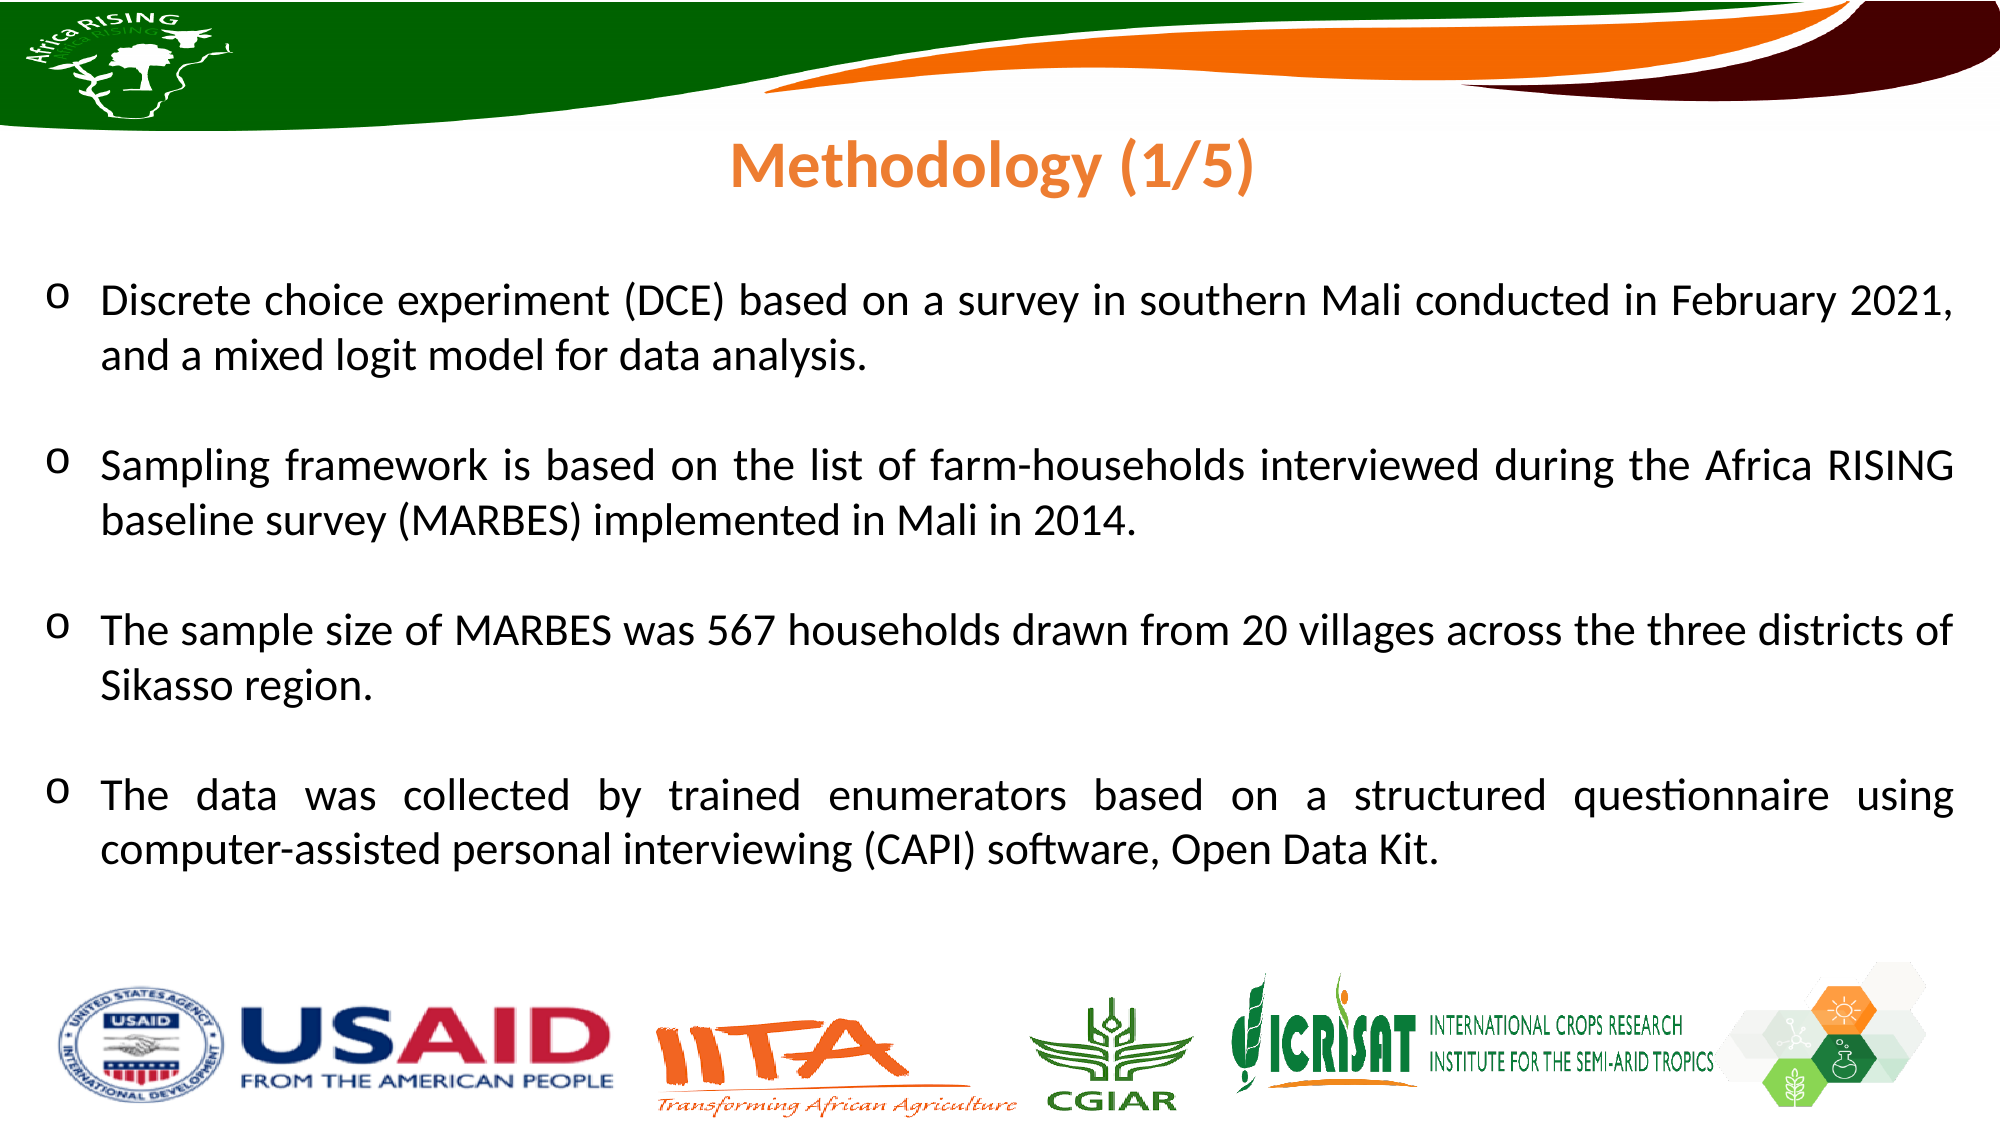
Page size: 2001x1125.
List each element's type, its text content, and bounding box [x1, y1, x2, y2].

text_box Methodology (1/5) [15, 131, 1971, 209]
picture [0, 0, 2000, 131]
text_box Discrete choice experiment (DCE) based on a survey in southern Mali conducted in February 2021, and a mixed logit model for data analysis. Sampling framework is based on the list of farm-households interviewed during the Africa RISING baseline survey (MARBES) implemented in Mali in 2014. The sample size of MARBES was 567 households drawn from 20 villages across the three districts of Sikasso region. The data was collected by trained enumerators based on a structured questionnaire using computer-assisted personal interviewing (CAPI) software, Open Data Kit. [29, 262, 1971, 882]
picture [46, 983, 625, 1107]
picture [656, 997, 1194, 1121]
picture [1229, 962, 1926, 1107]
